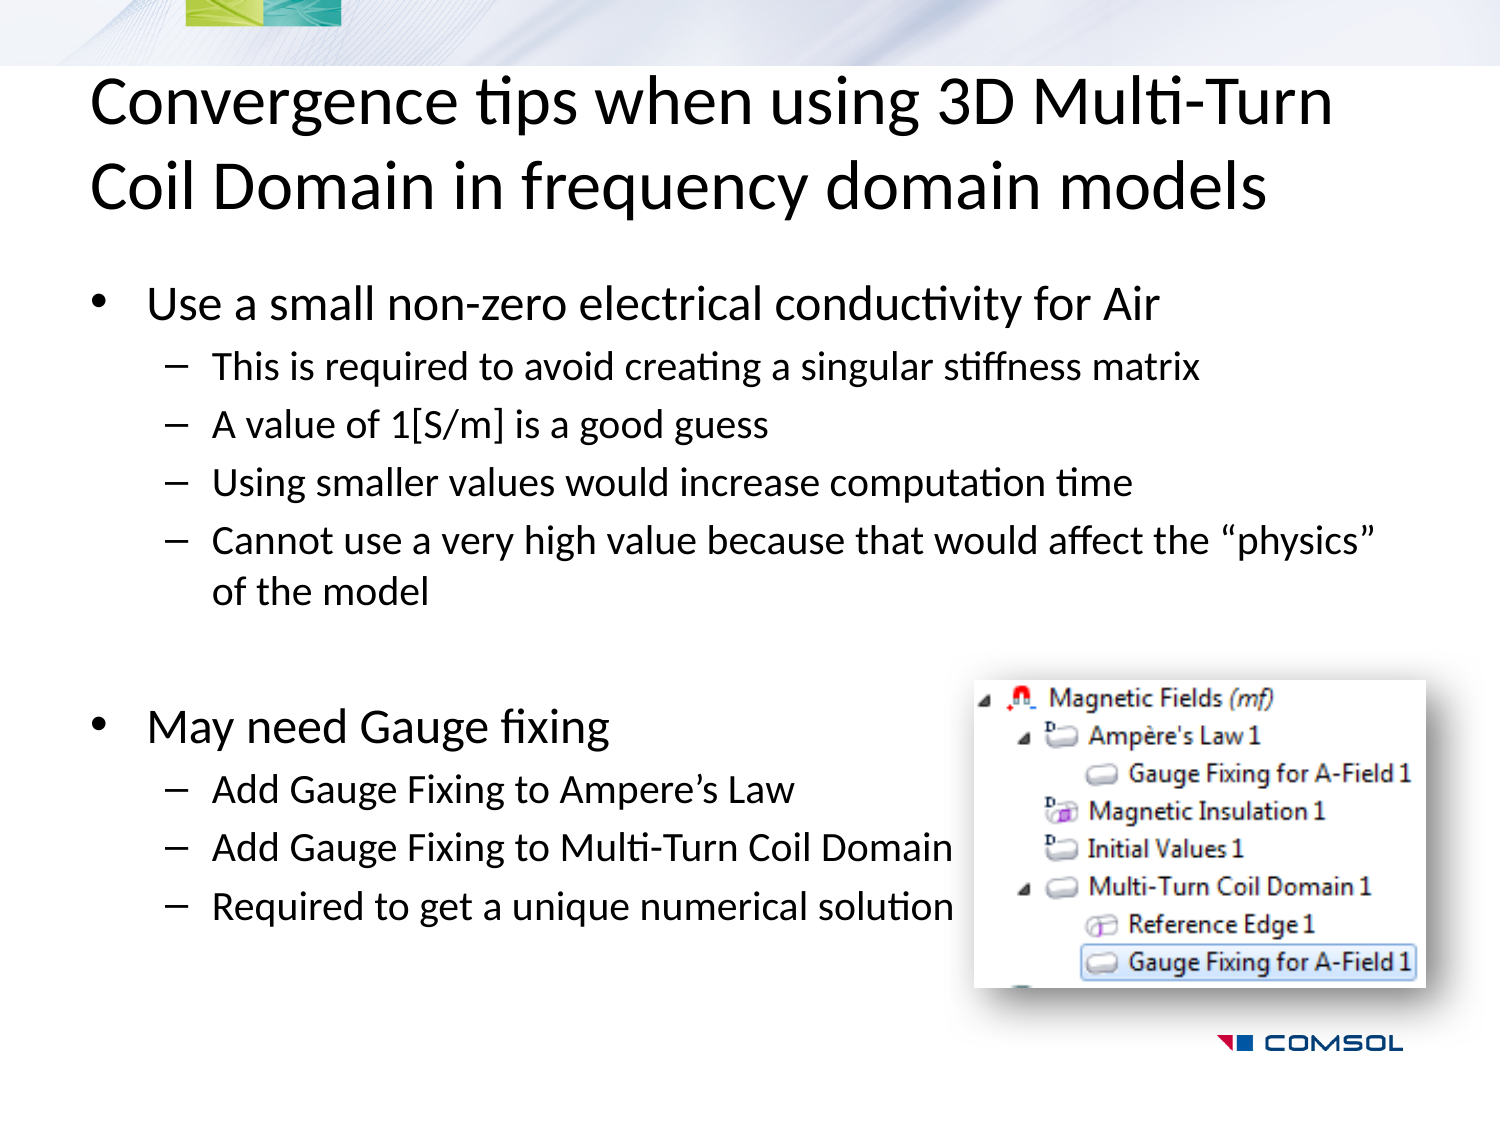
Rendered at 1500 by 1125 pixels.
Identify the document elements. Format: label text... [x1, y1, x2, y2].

picture [0, 0, 1500, 1125]
title Convergence tips when using 3D Multi-Turn Coil Domain in frequency domain models [75, 45, 1425, 233]
list Use a small non-zero electrical conductivity for Air This is required to avoid creating a singular stiffness matrix A value of 1[S/m] is a good guess Using smaller values would increase computation time Cannot use a very high value because that would affect the “physics” of the model May need Gauge fixing Add Gauge Fixing to Ampere’s Law Add Gauge Fixing to Multi-Turn Coil Domain Required to get a unique numerical solution [75, 262, 1425, 1005]
